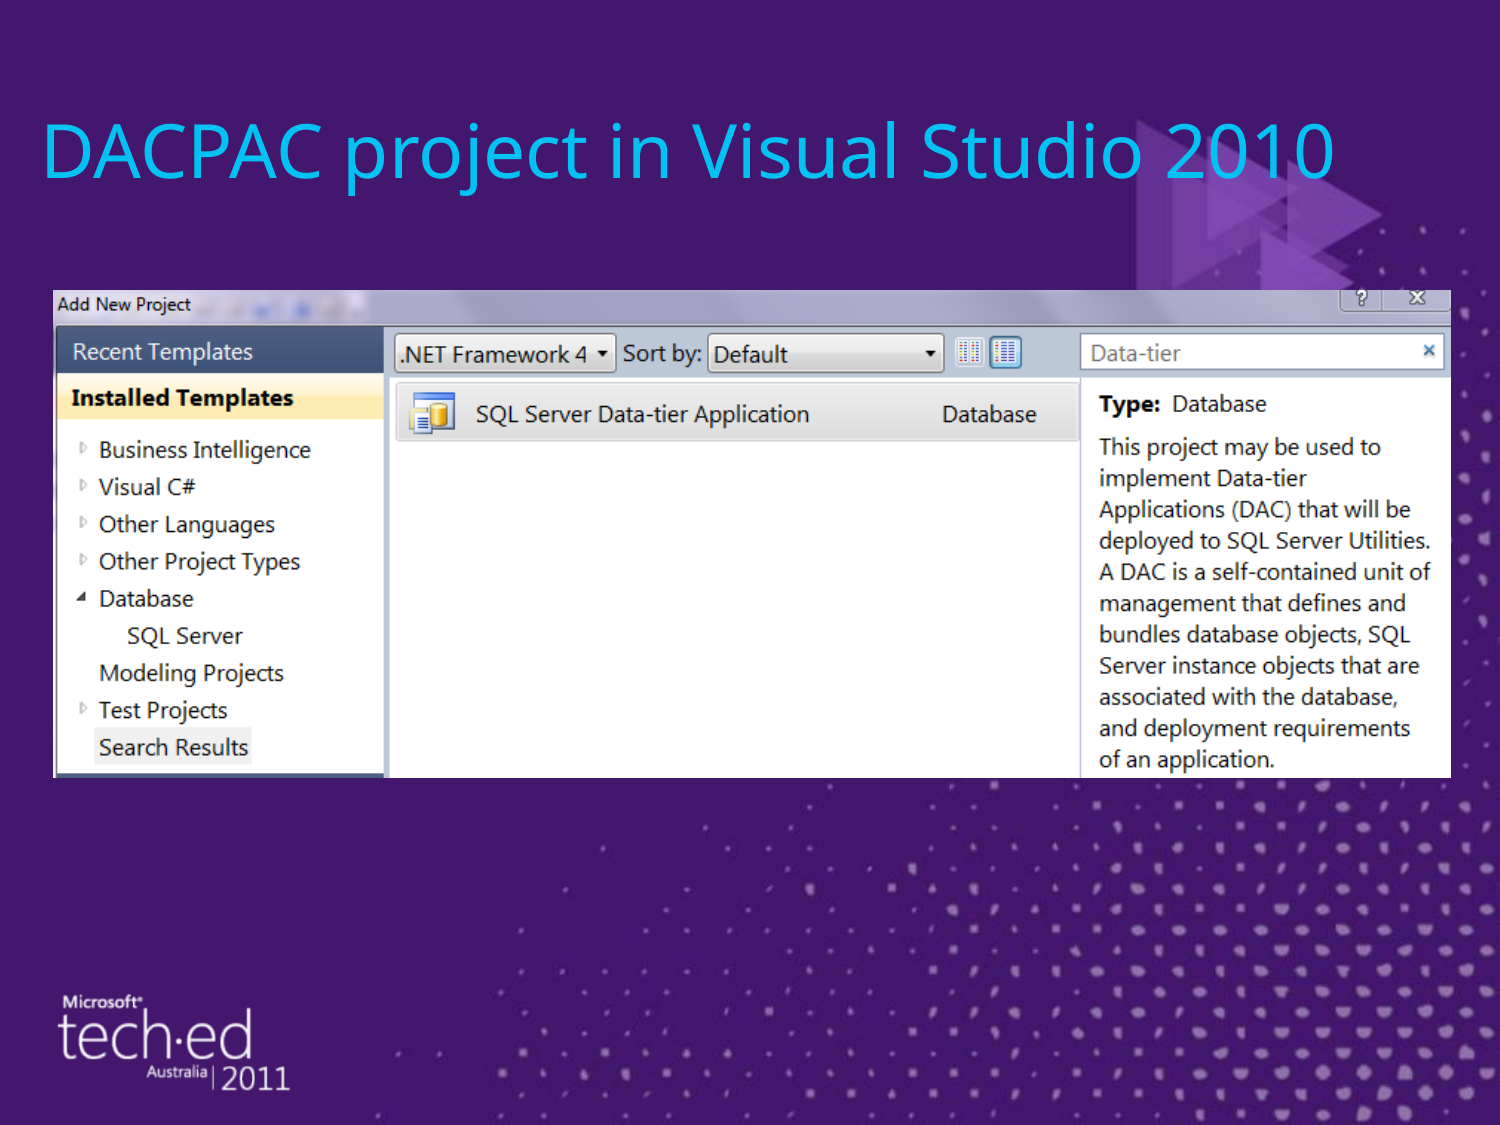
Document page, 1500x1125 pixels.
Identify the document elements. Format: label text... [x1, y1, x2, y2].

title DACPAC project in Visual Studio 2010 [25, 54, 1425, 243]
picture [0, 0, 1500, 1125]
